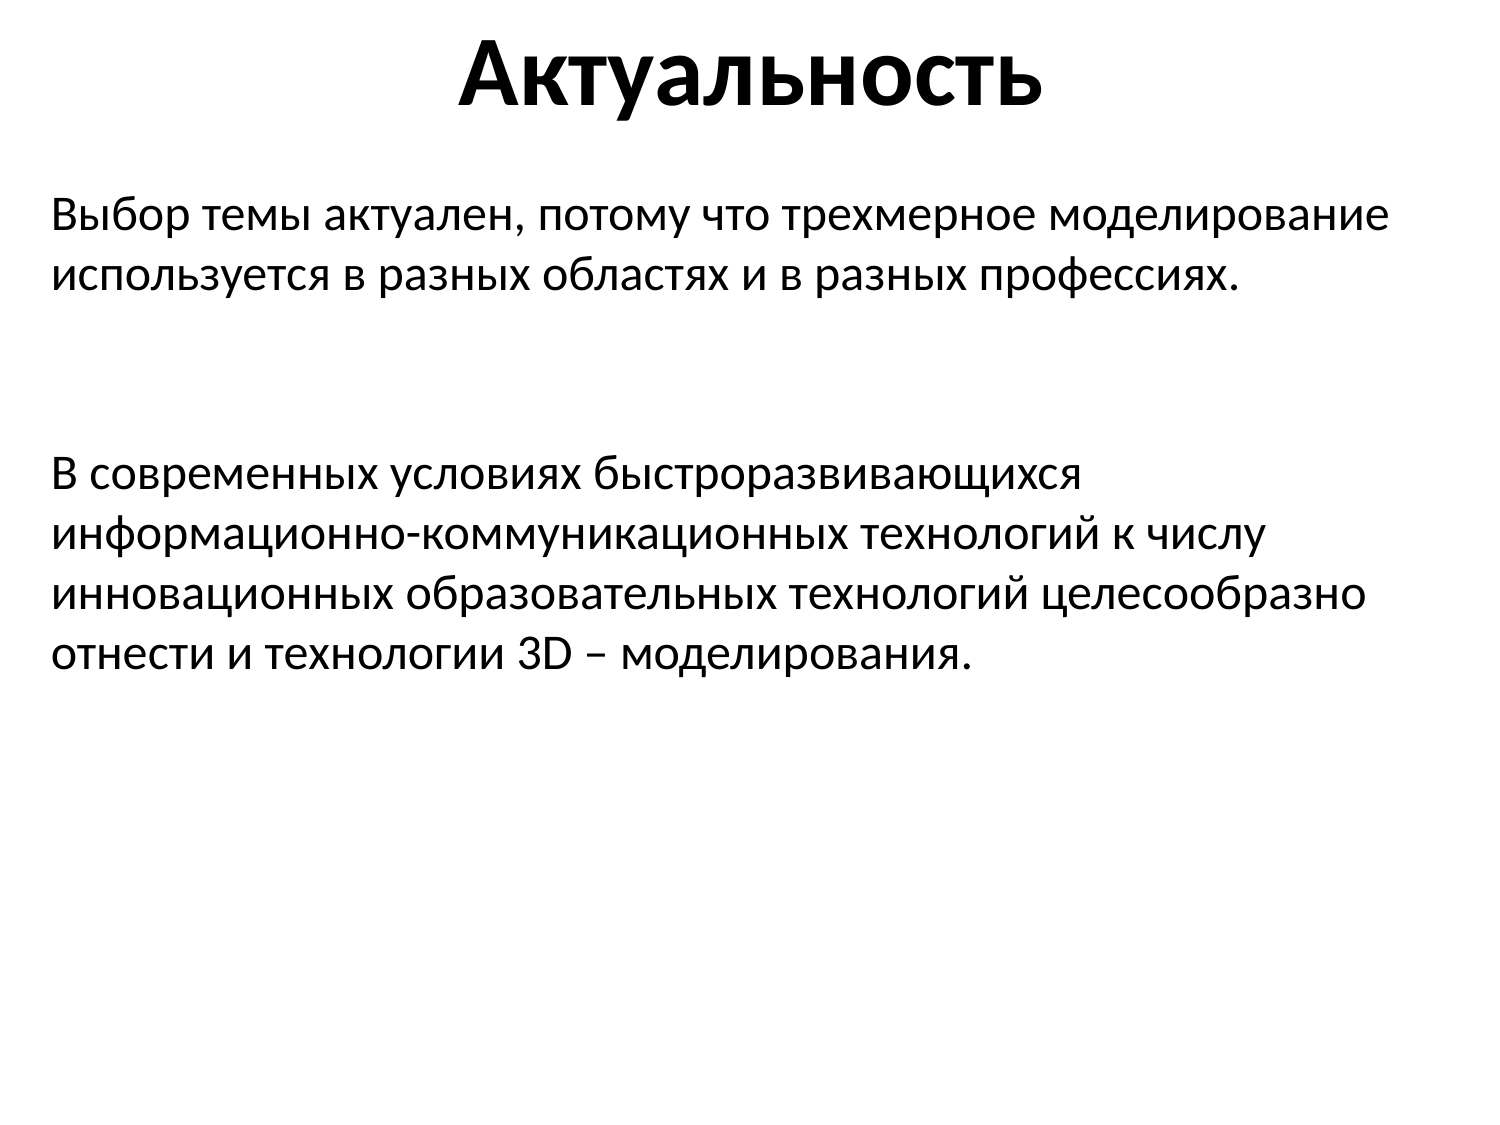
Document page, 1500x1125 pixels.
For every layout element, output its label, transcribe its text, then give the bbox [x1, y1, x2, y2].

text_box Выбор темы актуален, потому что трехмерное моделирование используется в разных областях и в разных профессиях. [36, 172, 1454, 308]
title Актуальность [76, 0, 1427, 160]
text_box В современных условиях быстроразвивающихся информационно-коммуникационных технологий к числу инновационных образовательных технологий целесообразно отнести и технологии 3D – моделирования. [36, 432, 1471, 688]
